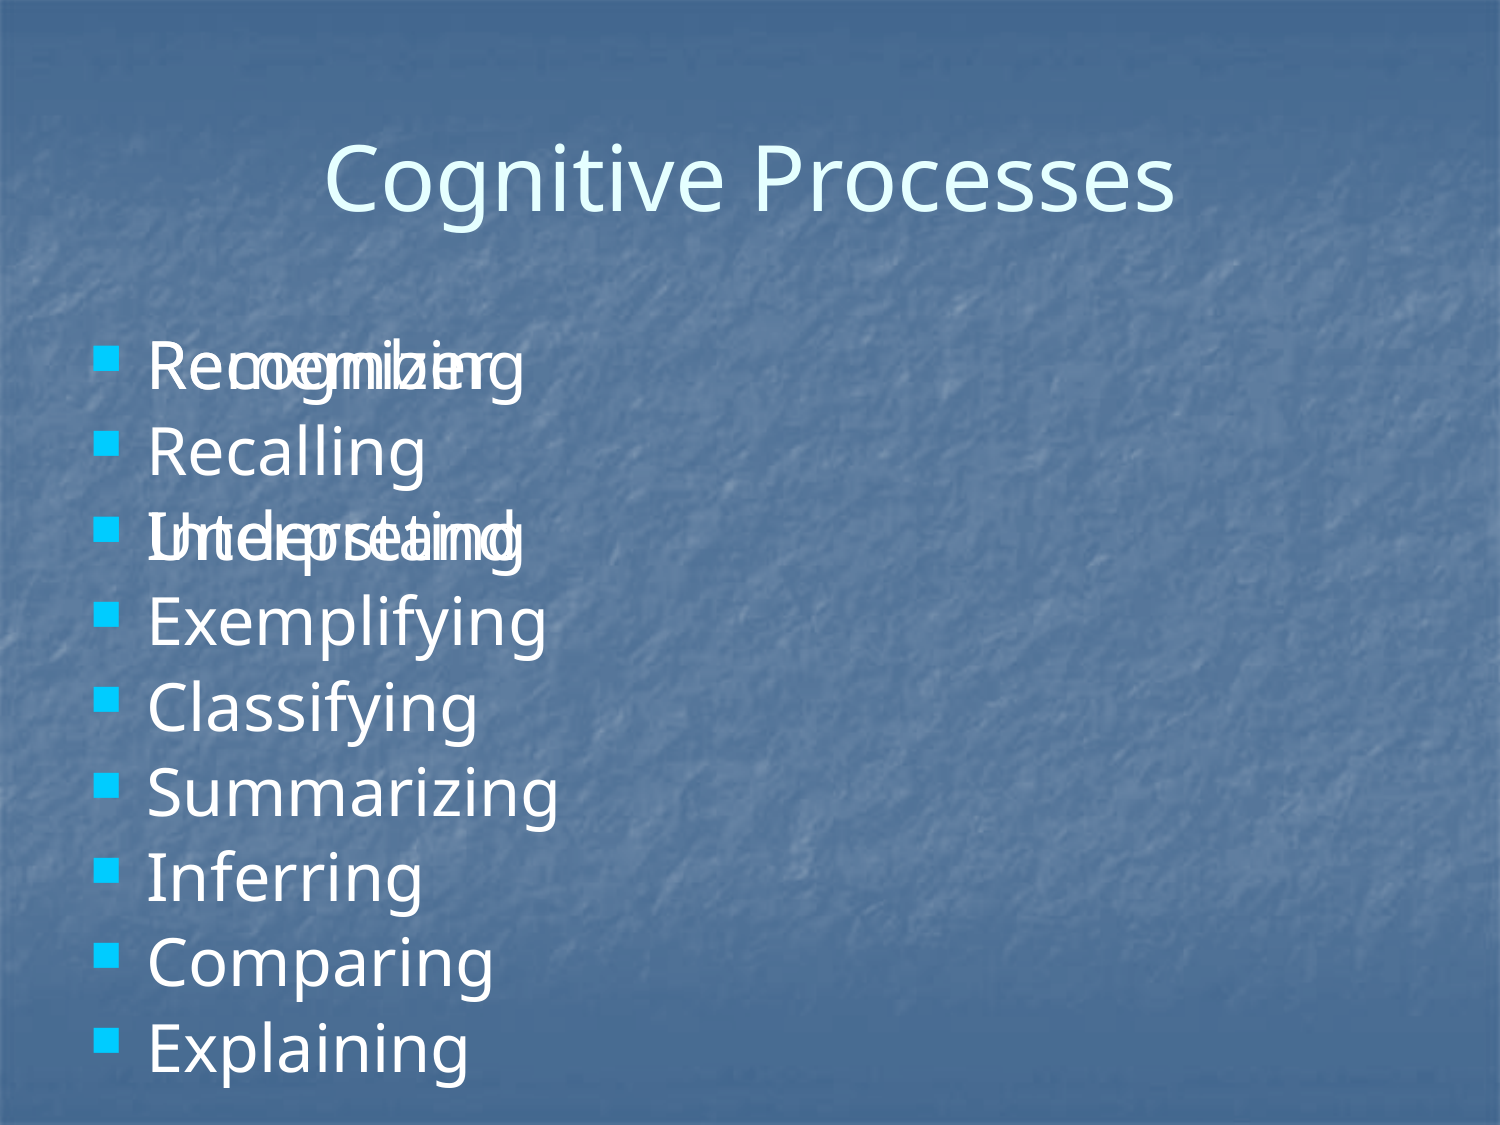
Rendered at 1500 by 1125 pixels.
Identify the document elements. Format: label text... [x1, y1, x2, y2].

title Cognitive Processes [74, 62, 1426, 288]
list Recognizing Recalling Interpreting Exemplifying Classifying Summarizing Inferring Comparing Explaining [74, 324, 1426, 1001]
